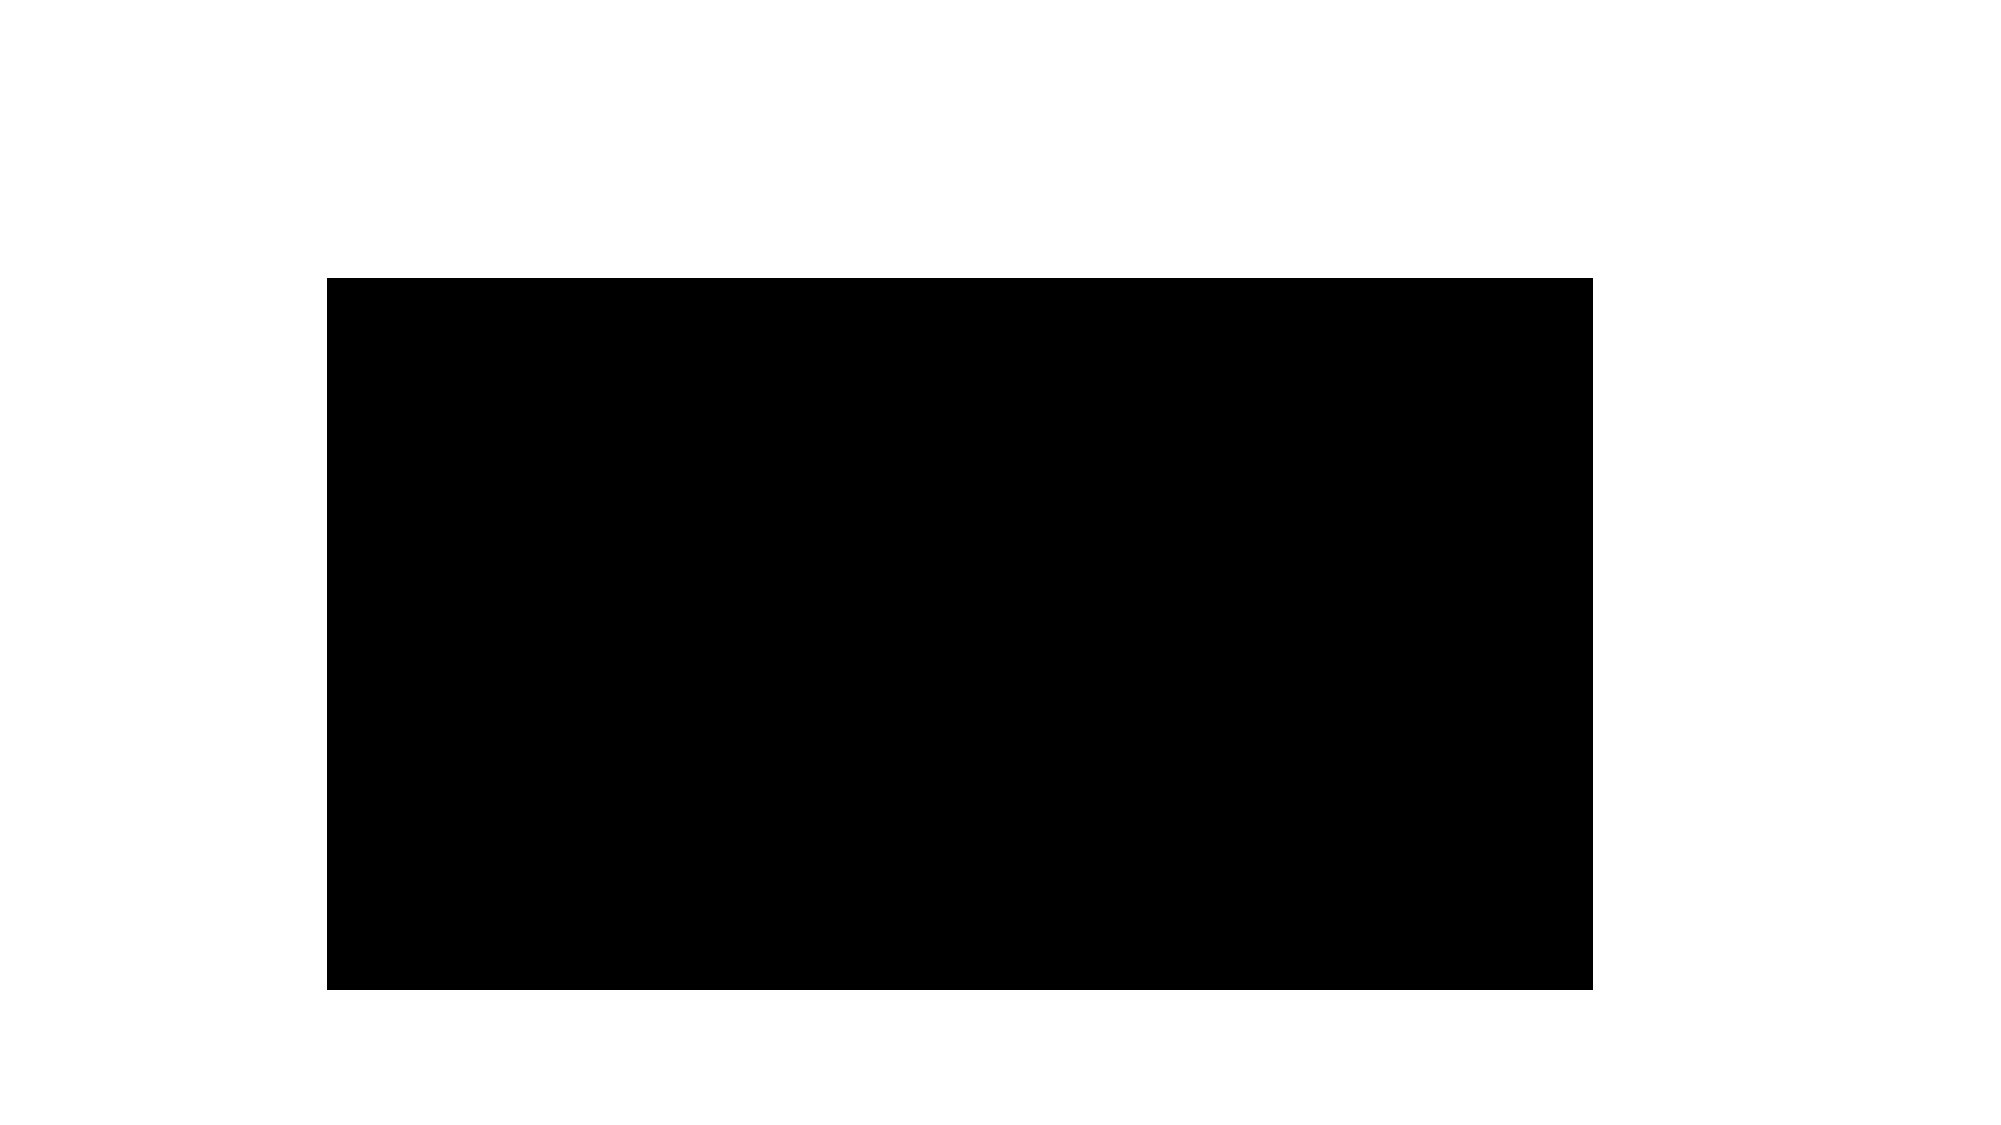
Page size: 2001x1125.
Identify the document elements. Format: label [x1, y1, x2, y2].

list [326, 277, 1594, 990]
